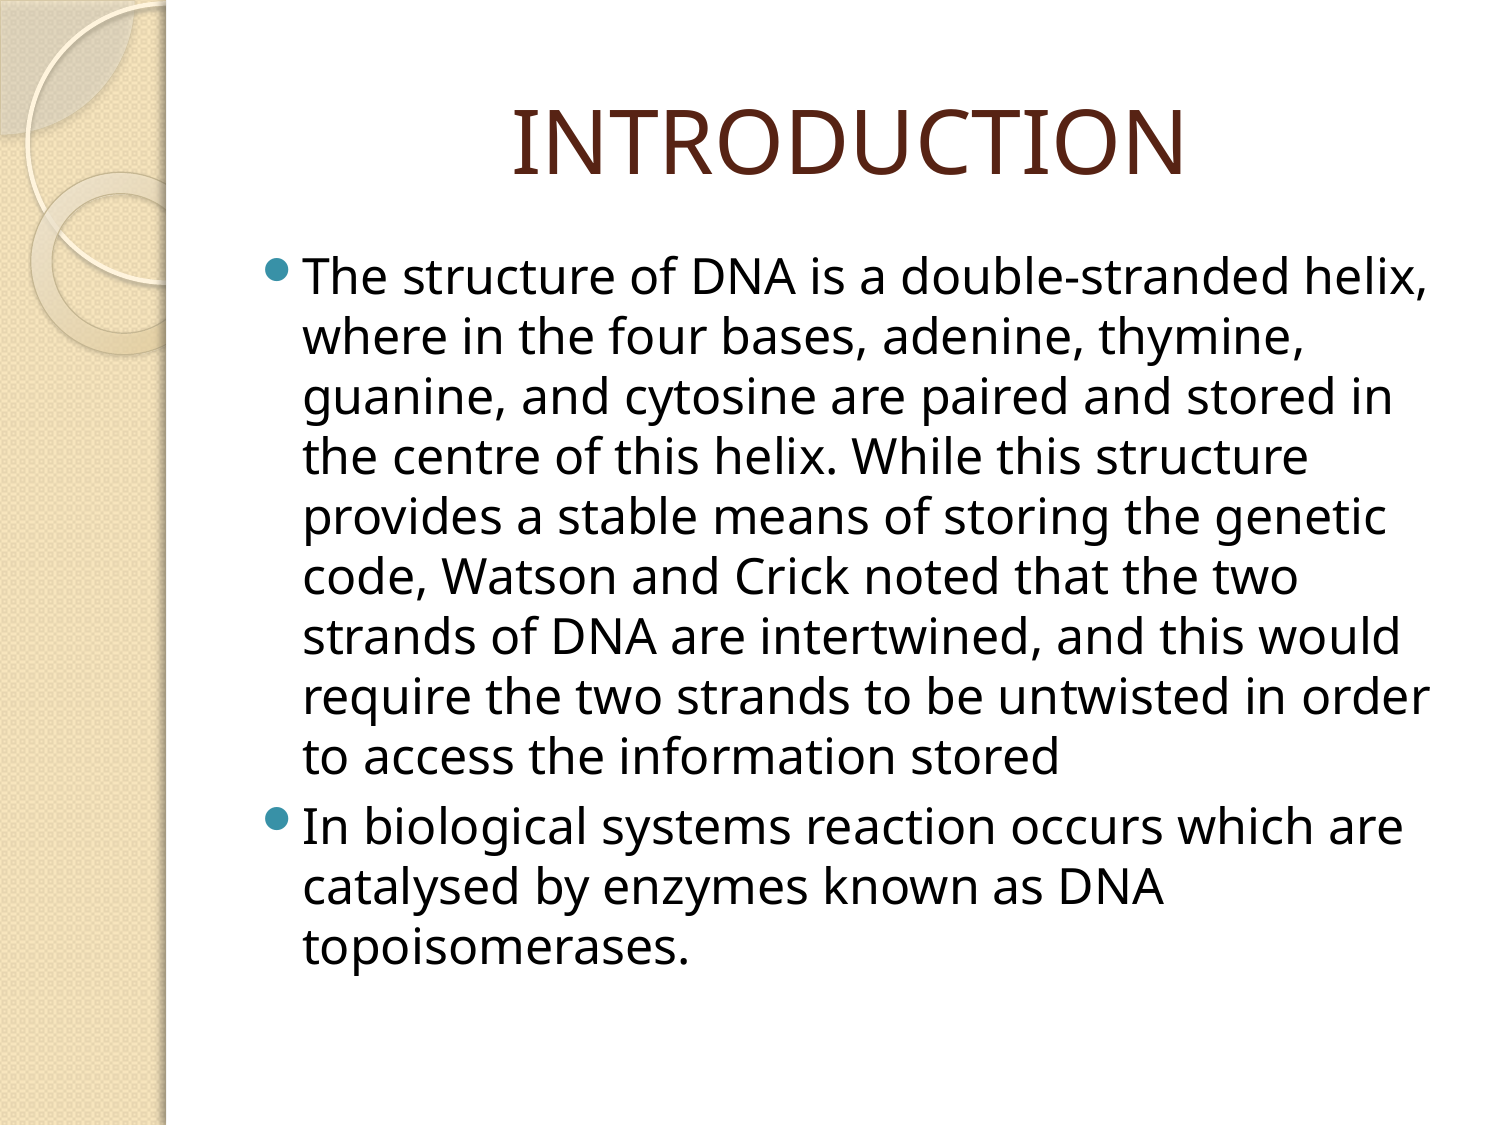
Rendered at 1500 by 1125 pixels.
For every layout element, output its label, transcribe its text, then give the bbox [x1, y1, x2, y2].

list The structure of DNA is a double-stranded helix, where in the four bases, adenine, thymine, guanine, and cytosine are paired and stored in the centre of this helix. While this structure provides a stable means of storing the genetic code, Watson and Crick noted that the two strands of DNA are intertwined, and this would require the two strands to be untwisted in order to access the information stored In biological systems reaction occurs which are catalysed by enzymes known as DNA topoisomerases. [235, 237, 1466, 1025]
title INTRODUCTION [235, 45, 1466, 233]
